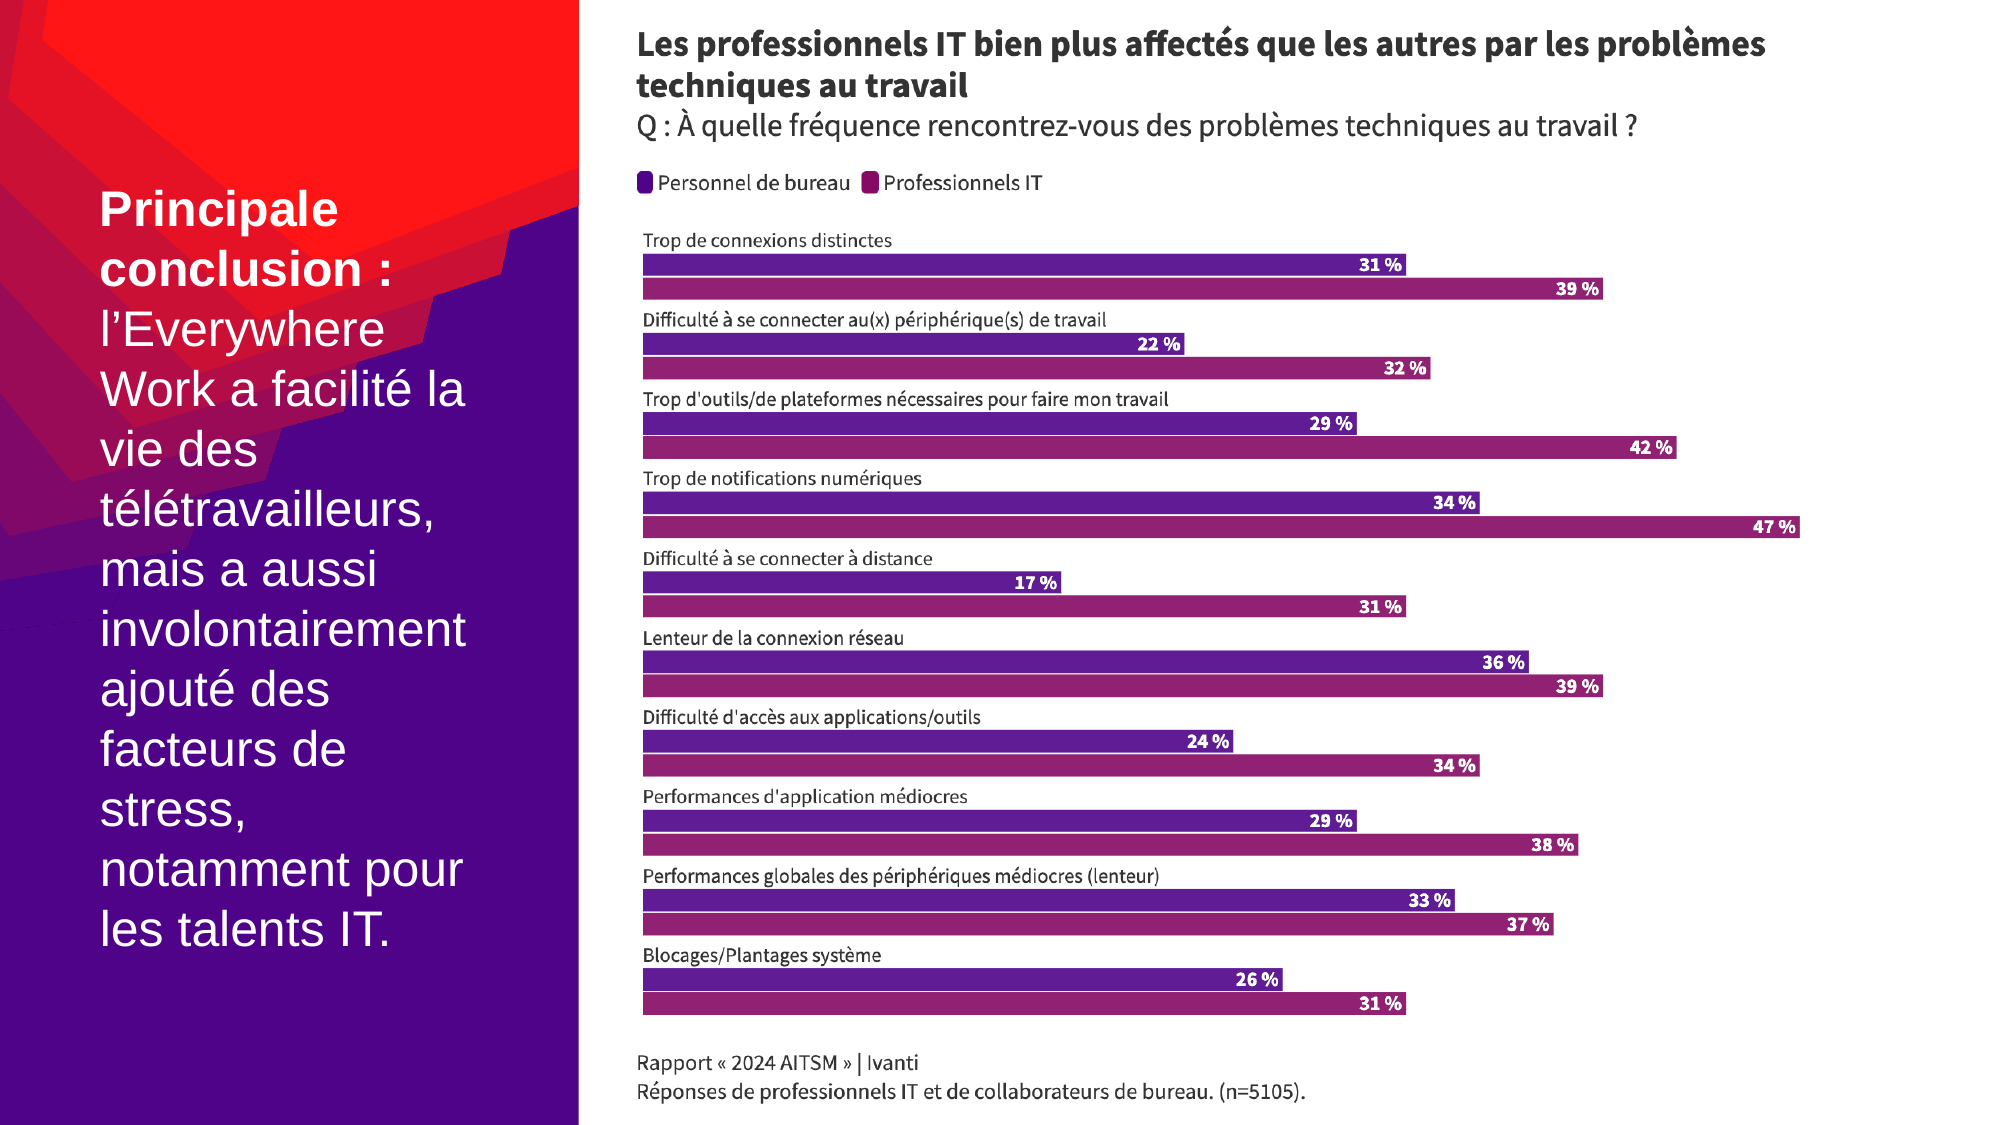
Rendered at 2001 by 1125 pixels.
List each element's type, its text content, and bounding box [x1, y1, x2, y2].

picture [0, 0, 579, 632]
text_box Principale conclusion : l’Everywhere Work a facilité la vie des télétravailleurs, mais a aussi involontairement ajouté des facteurs de stress, notamment pour les talents IT. [99, 632, 520, 999]
picture [619, 4, 1895, 1121]
text_box [0, 0, 580, 1125]
